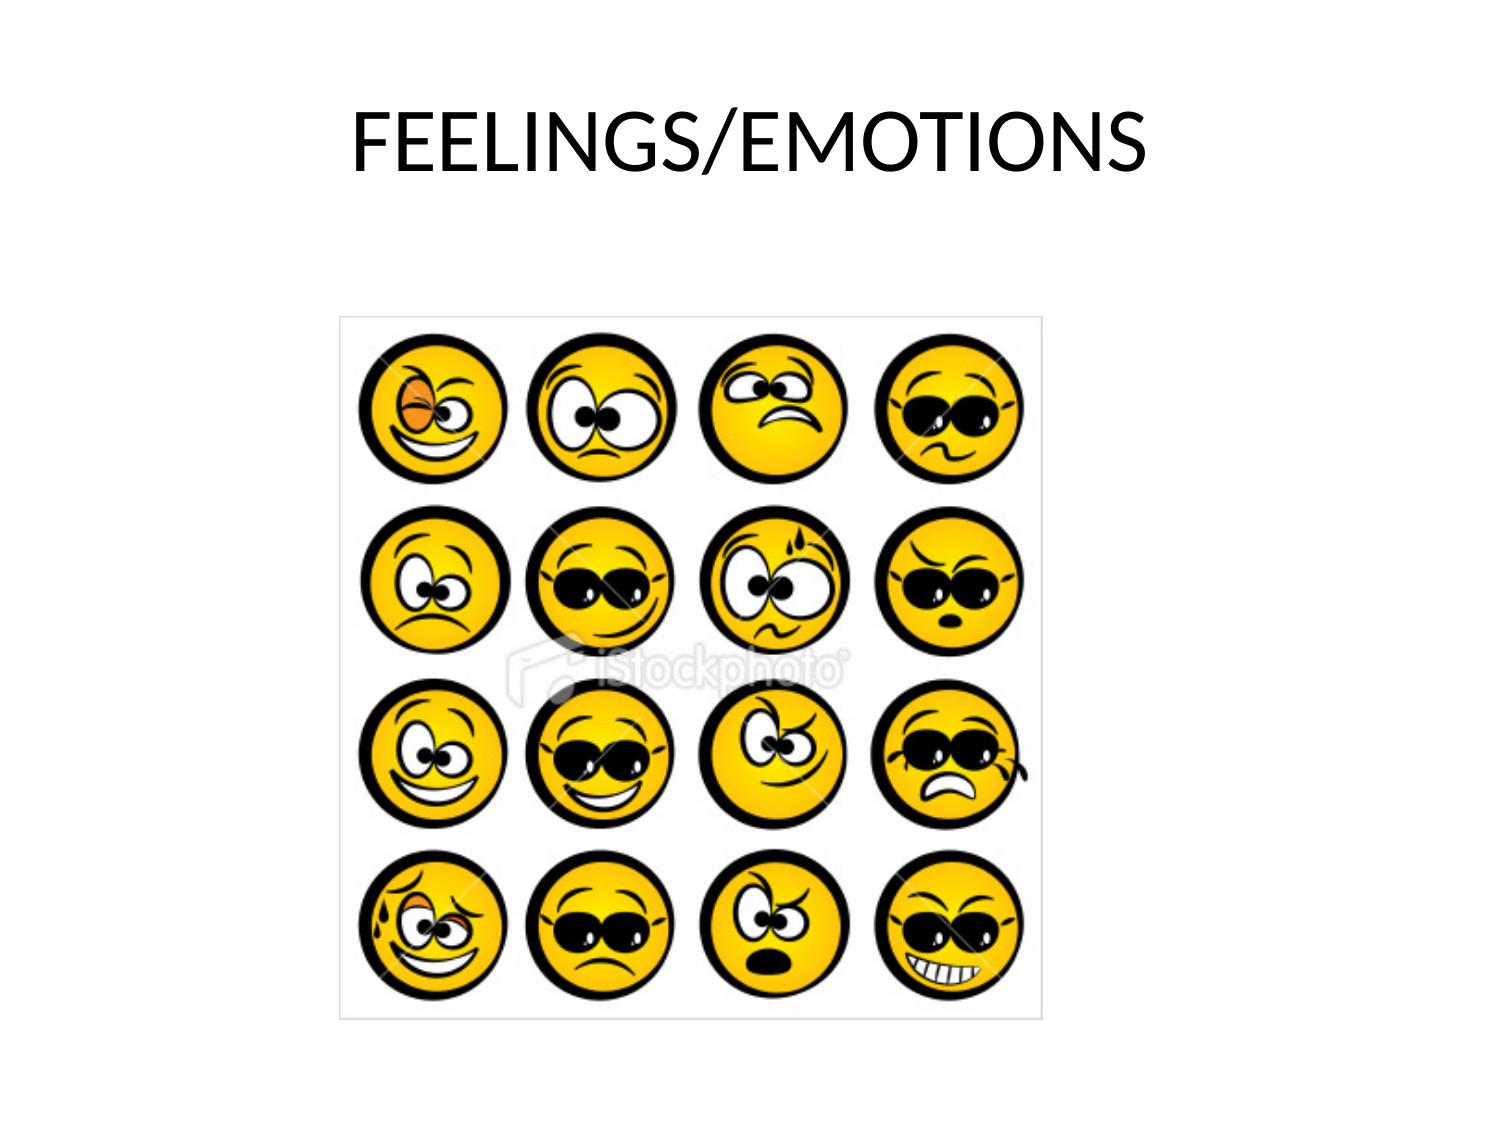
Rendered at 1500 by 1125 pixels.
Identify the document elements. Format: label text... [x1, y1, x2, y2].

title FEELINGS/EMOTIONS [112, 46, 1388, 223]
picture [339, 316, 1044, 1020]
subtitle [222, 234, 1273, 1125]
